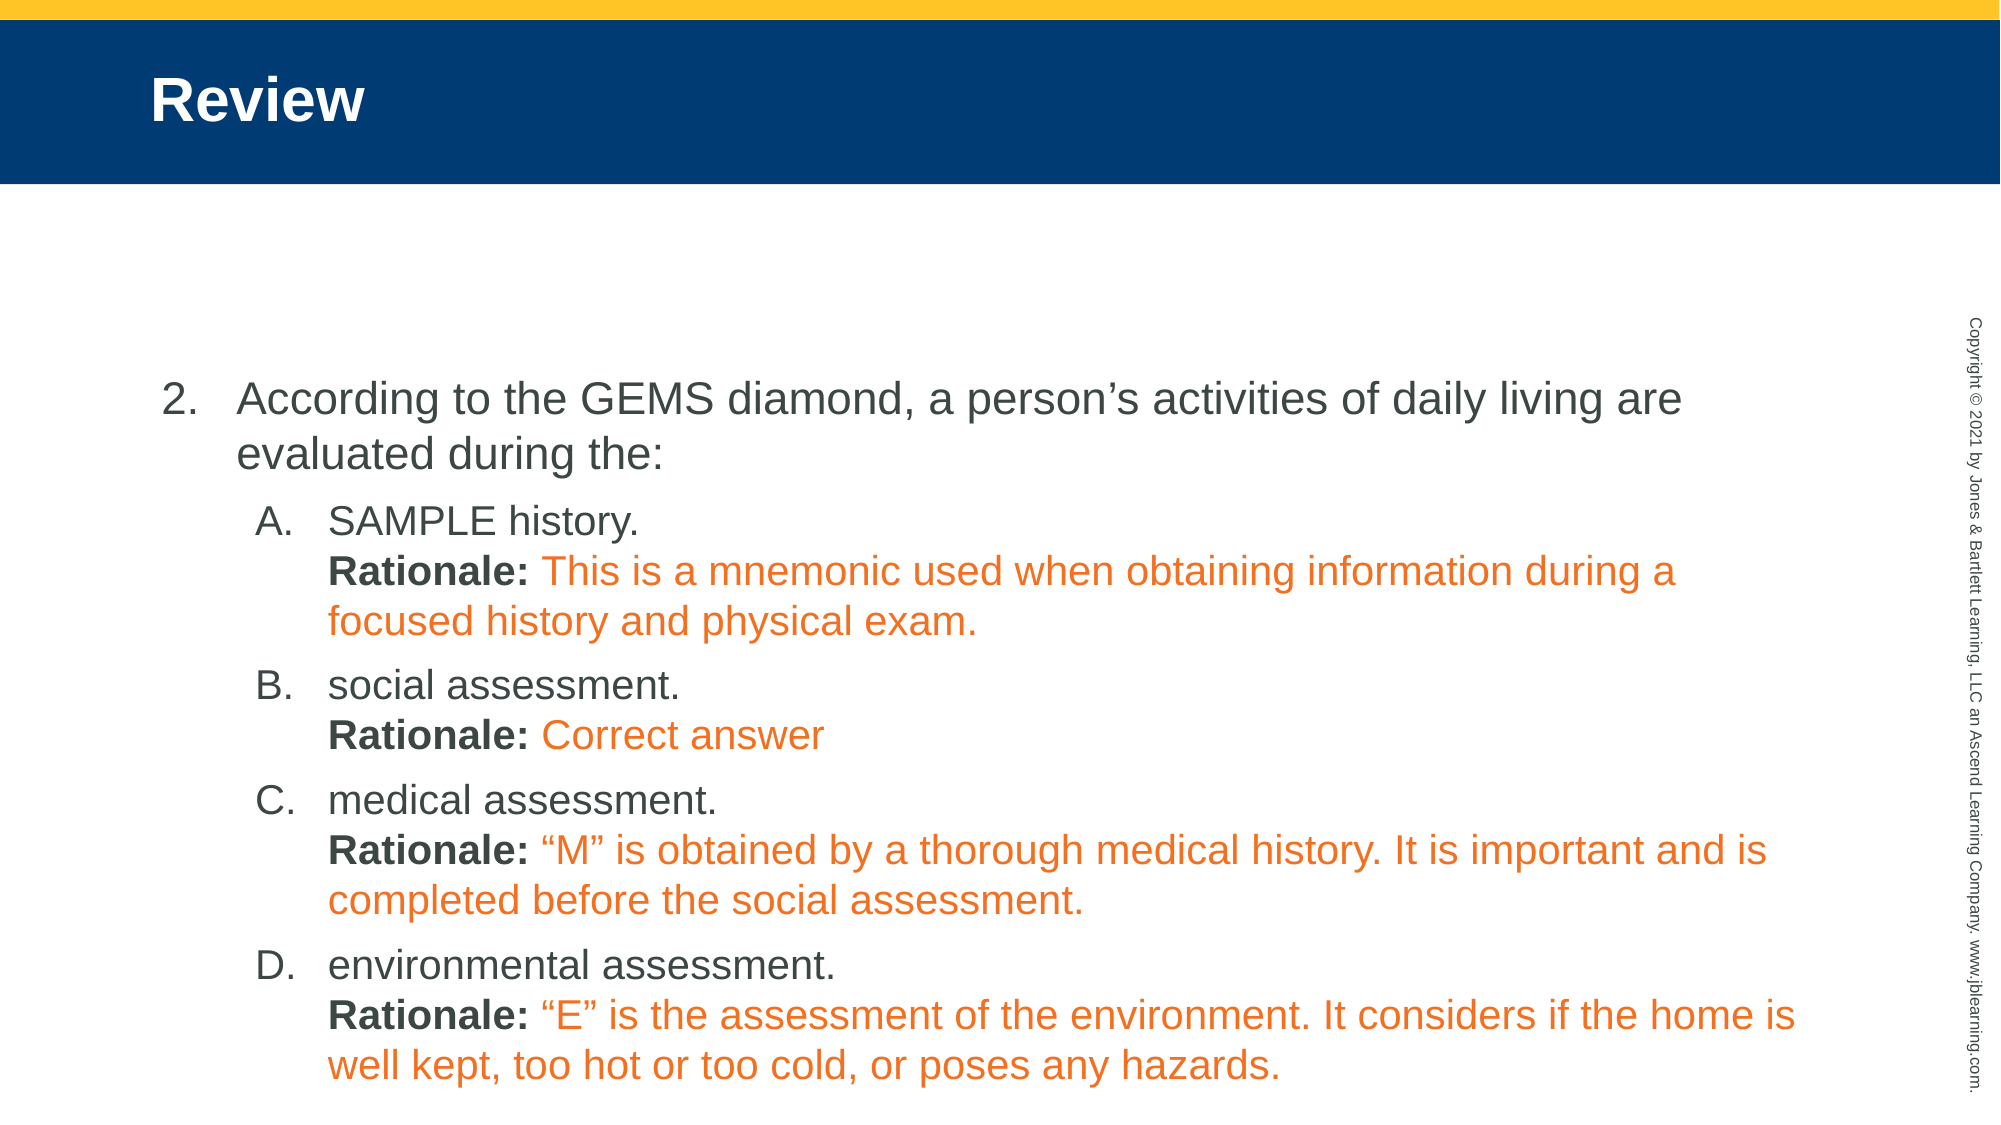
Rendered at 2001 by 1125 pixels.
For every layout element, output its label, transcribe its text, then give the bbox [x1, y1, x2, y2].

list According to the GEMS diamond, a person’s activities of daily living are evaluated during the: SAMPLE history. Rationale: This is a mnemonic used when obtaining information during a focused history and physical exam. social assessment. Rationale: Correct answer medical assessment. Rationale: “M” is obtained by a thorough medical history. It is important and is completed before the social assessment. environmental assessment. Rationale: “E” is the assessment of the environment. It considers if the home is well kept, too hot or too cold, or poses any hazards. [146, 361, 1859, 1016]
title Review [0, 19, 2000, 185]
